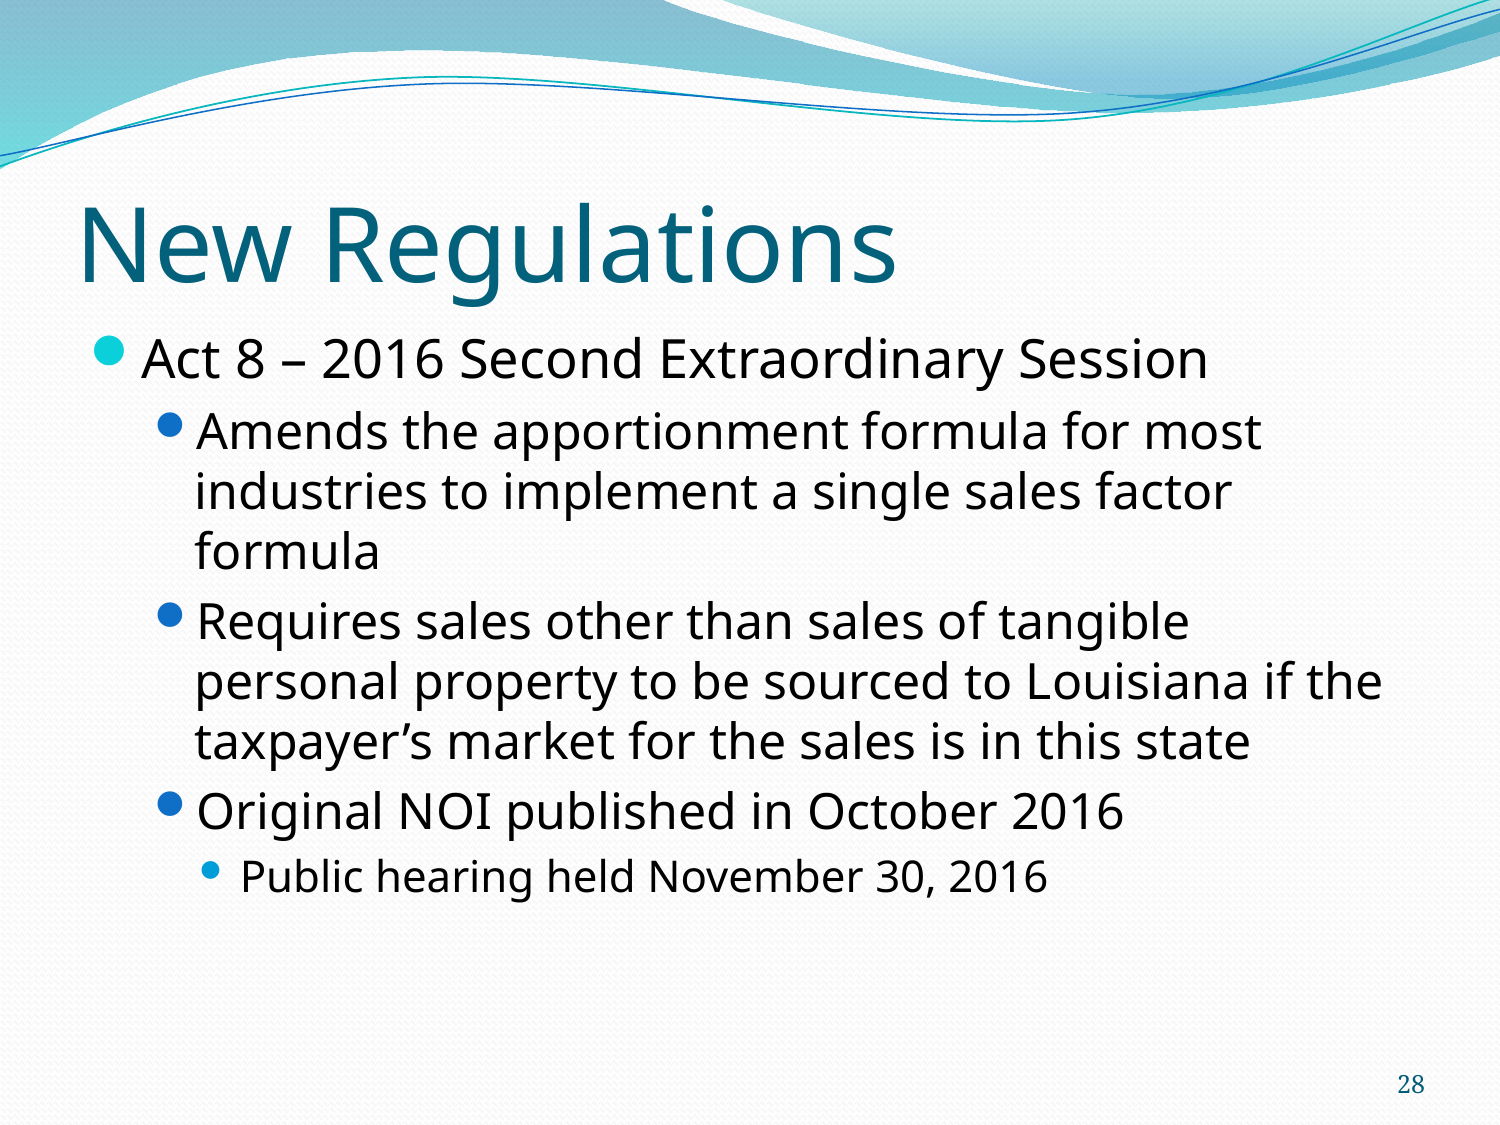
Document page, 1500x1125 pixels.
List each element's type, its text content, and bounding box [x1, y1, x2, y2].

title New Regulations [75, 115, 1425, 303]
list Act 8 – 2016 Second Extraordinary Session Amends the apportionment formula for most industries to implement a single sales factor formula Requires sales other than sales of tangible personal property to be sourced to Louisiana if the taxpayer’s market for the sales is in this state Original NOI published in October 2016 Public hearing held November 30, 2016 [75, 317, 1425, 1038]
slide_number 28 [1299, 1042, 1425, 1103]
